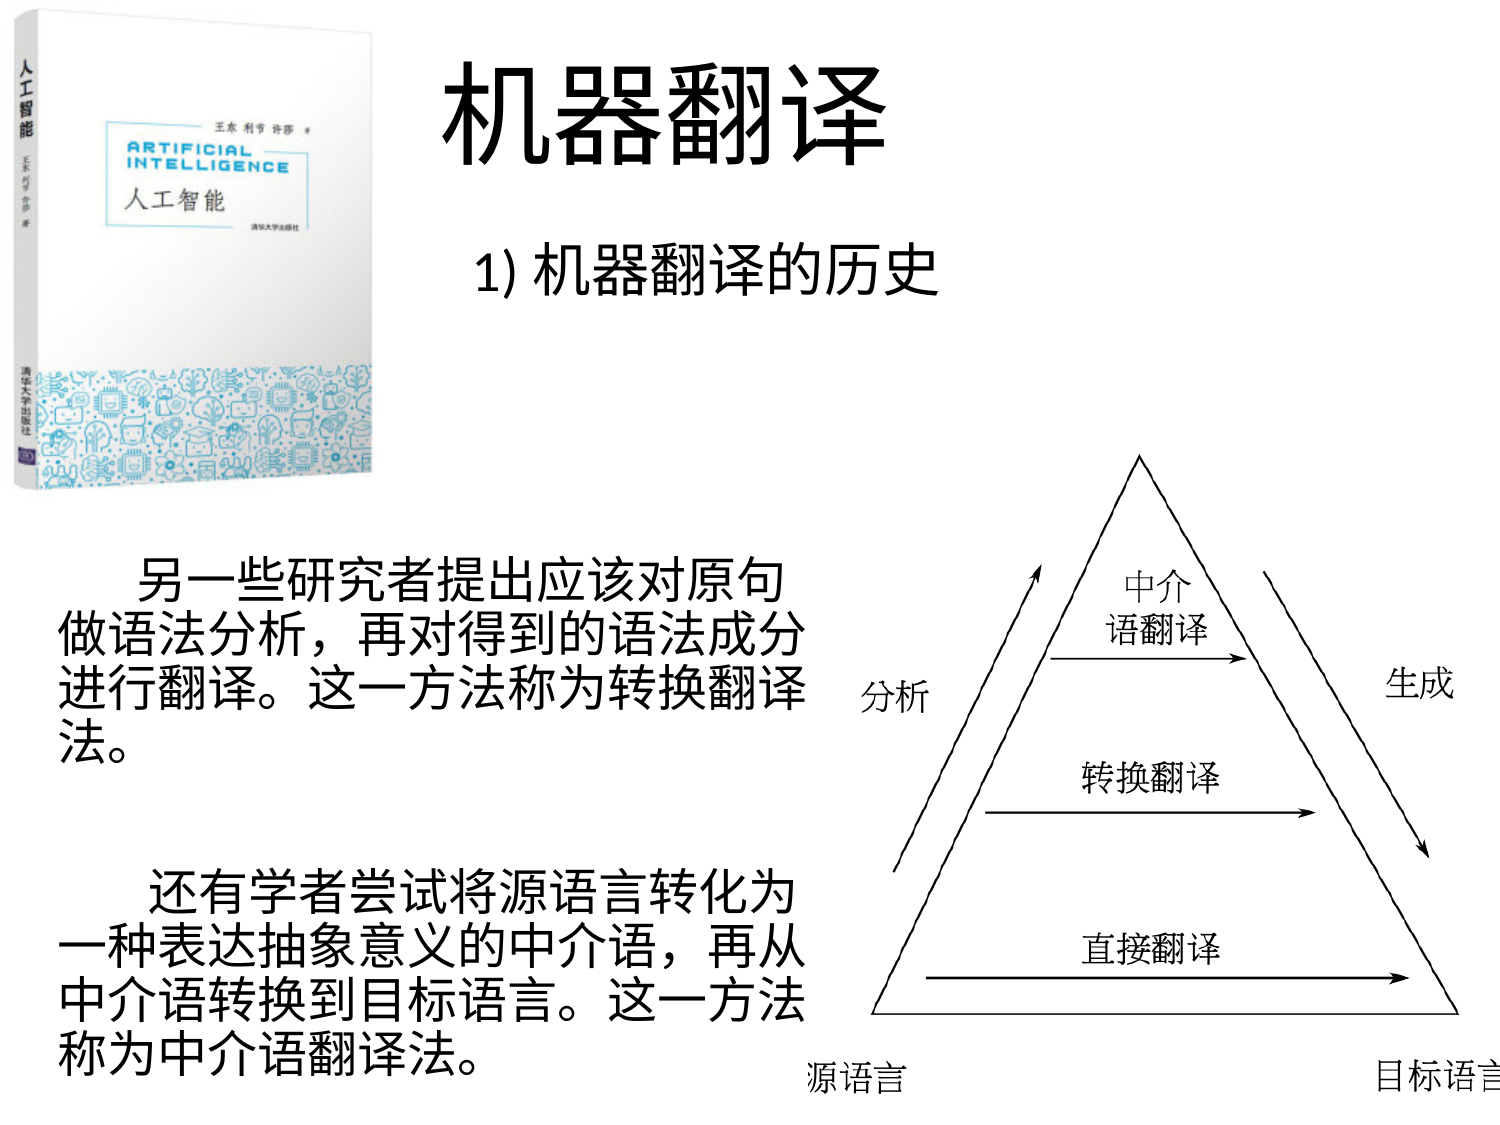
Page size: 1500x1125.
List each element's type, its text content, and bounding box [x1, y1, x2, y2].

text_box 1)机器翻译的历史 [456, 225, 1192, 311]
list 另一些研究者提出应该对原句做语法分析，再对得到的语法成分进行翻译。这一方法称为转换翻译法。 还有学者尝试将源语言转化为一种表达抽象意义的中介语，再从中介语转换到目标语言。这一方法称为中介语翻译法。 [42, 547, 808, 1097]
text_box 机器翻译 [424, 52, 905, 189]
picture [808, 454, 1500, 1097]
picture [0, 0, 441, 510]
